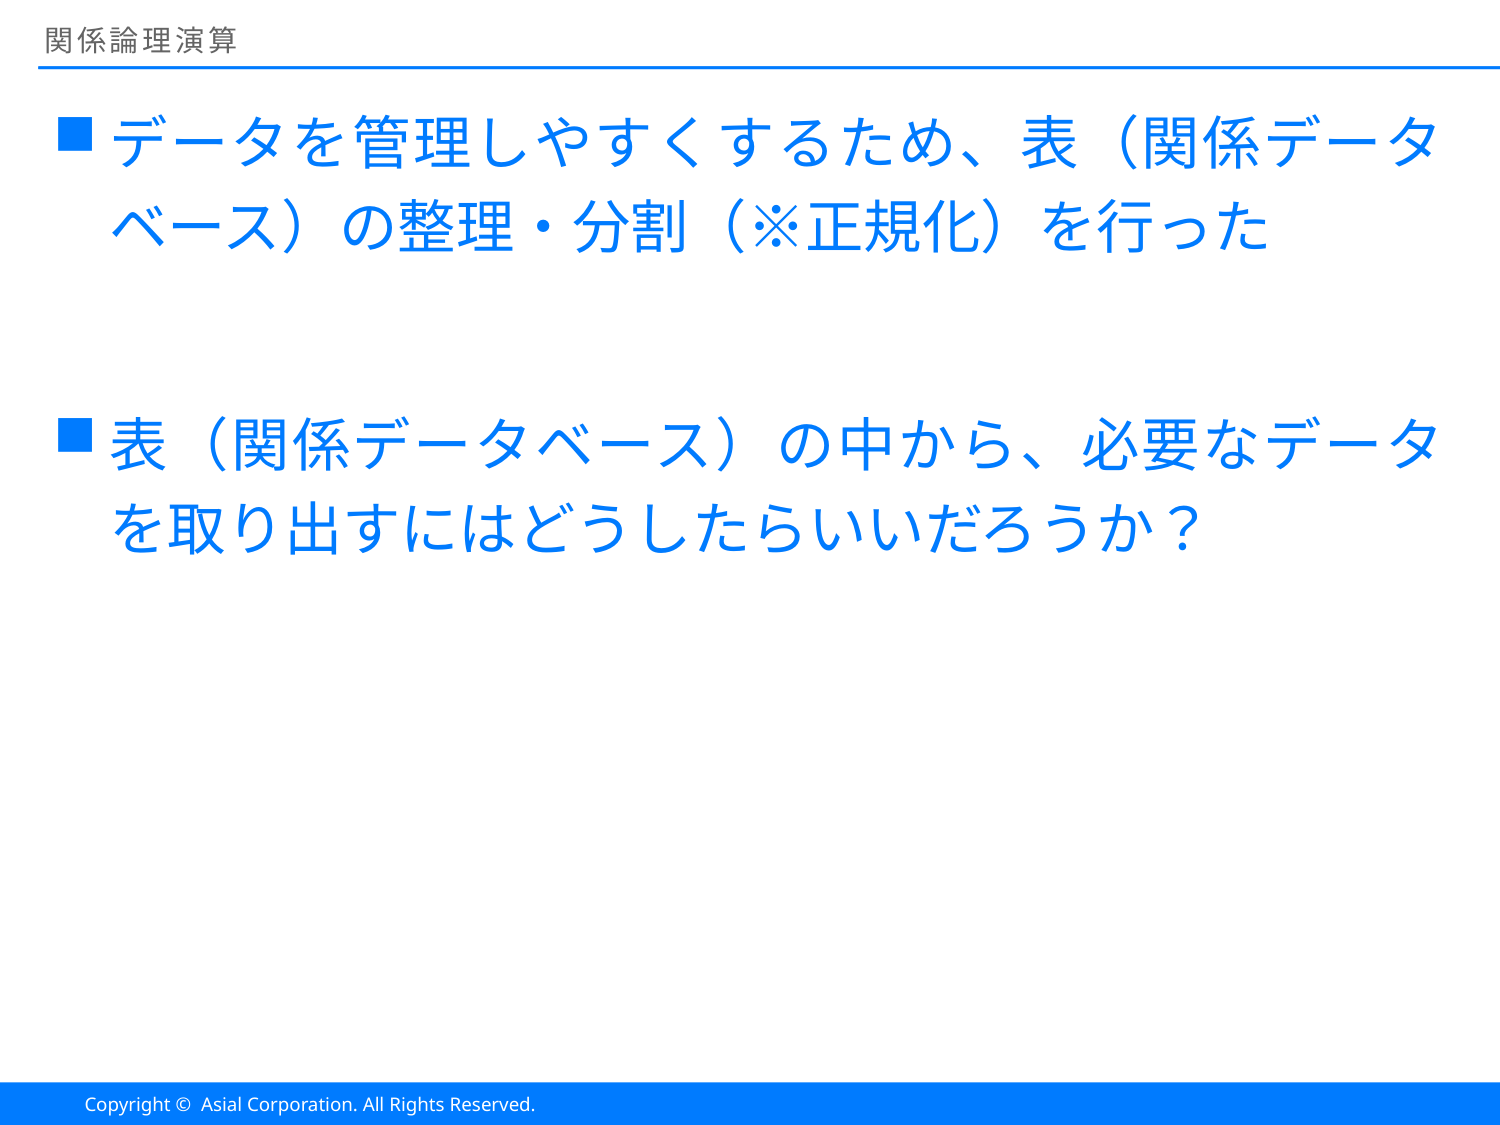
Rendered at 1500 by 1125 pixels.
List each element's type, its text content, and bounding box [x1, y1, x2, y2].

title 関係論理演算 [29, 7, 1223, 72]
list データを管理しやすくするため、表（関係データベース）の整理・分割（※正規化）を行った 表（関係データベース）の中から、必要なデータを取り出すにはどうしたらいいだろうか？ [38, 84, 1459, 988]
